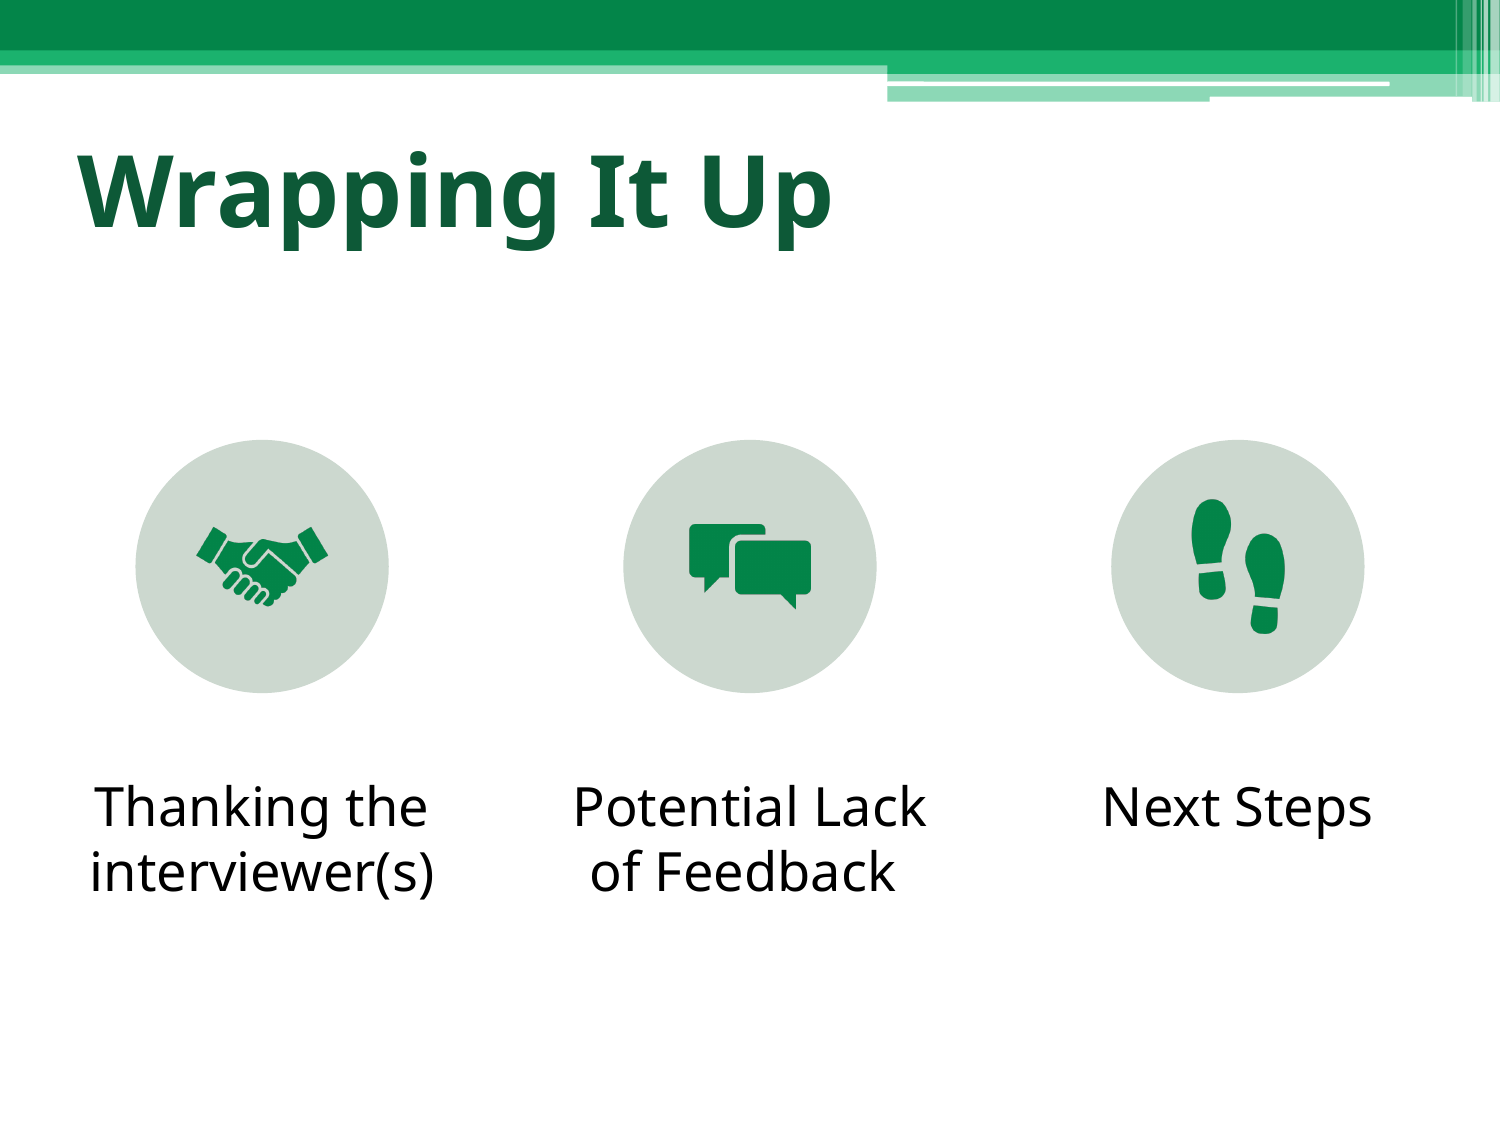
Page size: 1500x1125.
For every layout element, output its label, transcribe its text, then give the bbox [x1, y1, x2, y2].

text_box Wrapping It Up [62, 99, 1413, 275]
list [43, 312, 1457, 1047]
